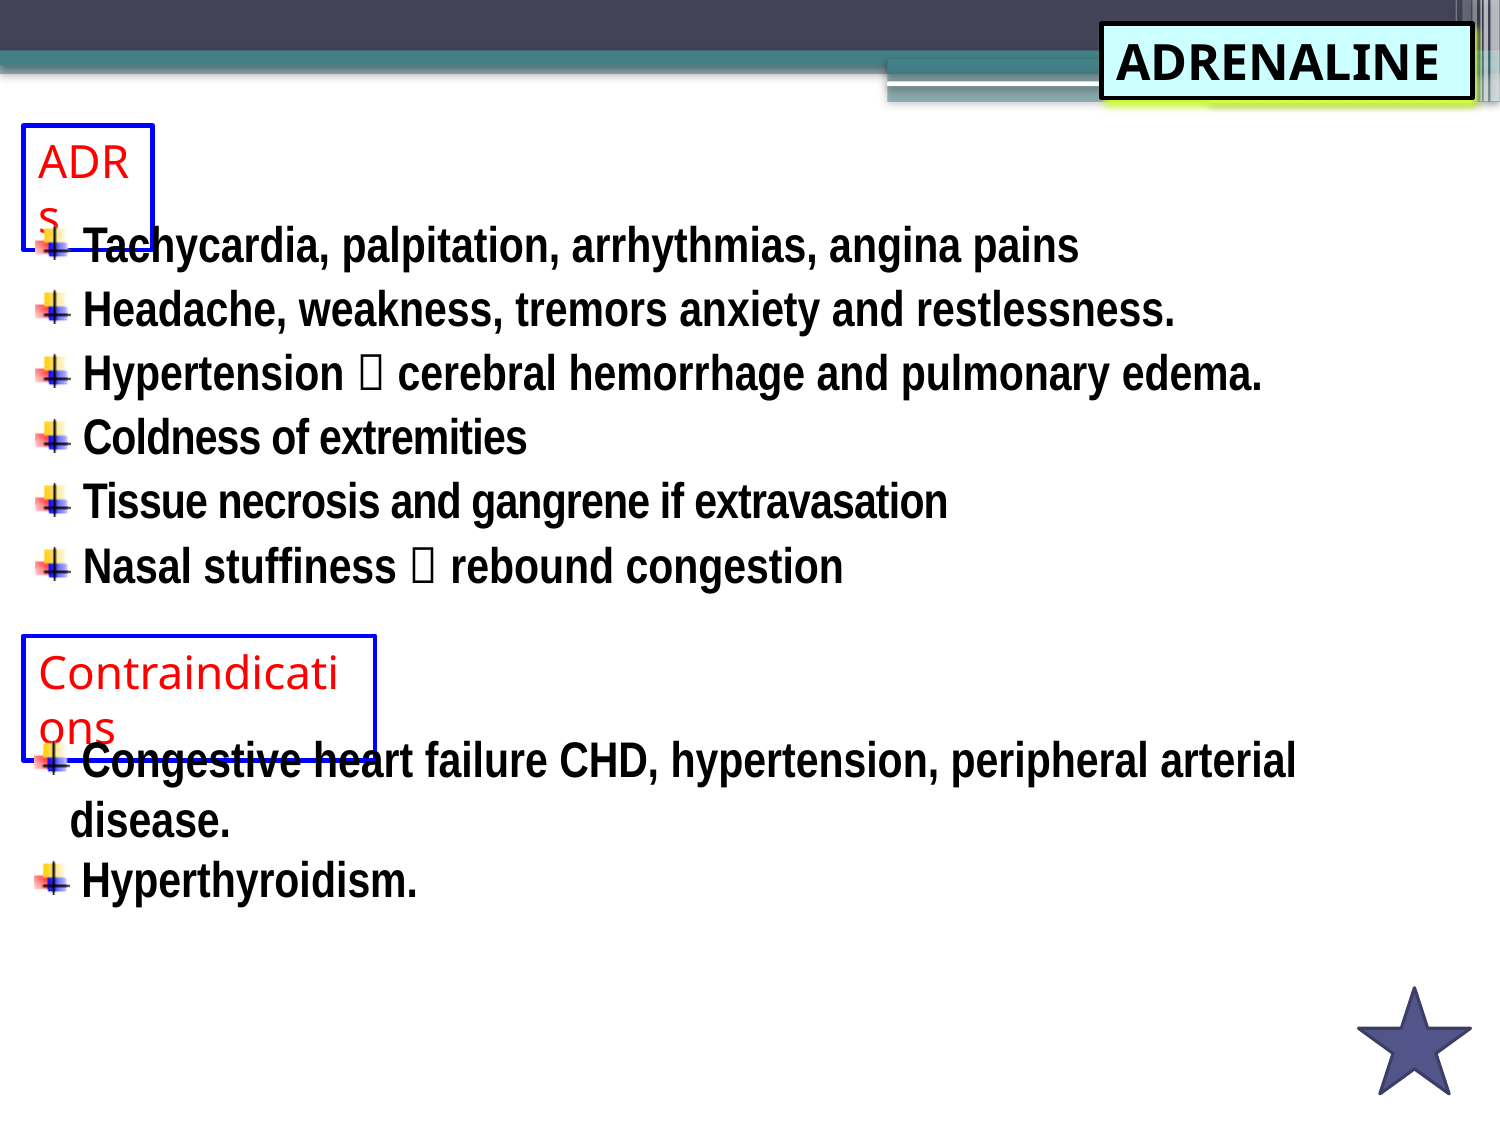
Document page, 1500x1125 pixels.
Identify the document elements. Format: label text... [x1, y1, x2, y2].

text_box Congestive heart failure CHD, hypertension, peripheral arterial disease. Hyperthyroidism. [19, 719, 1426, 915]
picture [35, 481, 71, 517]
picture [35, 417, 71, 453]
picture [35, 224, 71, 260]
text_box Contraindications [23, 635, 375, 719]
picture [34, 859, 70, 895]
picture [35, 288, 71, 324]
picture [35, 352, 71, 388]
picture [35, 545, 71, 581]
picture [34, 739, 70, 775]
text_box ADRENALINE [1101, 23, 1473, 99]
text_box ADRs [23, 125, 153, 204]
text_box [1356, 986, 1473, 1096]
text_box Tachycardia, palpitation, arrhythmias, angina pains Headache, weakness, tremors anxiety and restlessness. Hypertension  cerebral hemorrhage and pulmonary edema. Coldness of extremities Tissue necrosis and gangrene if extravasation Nasal stuffiness  rebound congestion [21, 204, 1487, 601]
